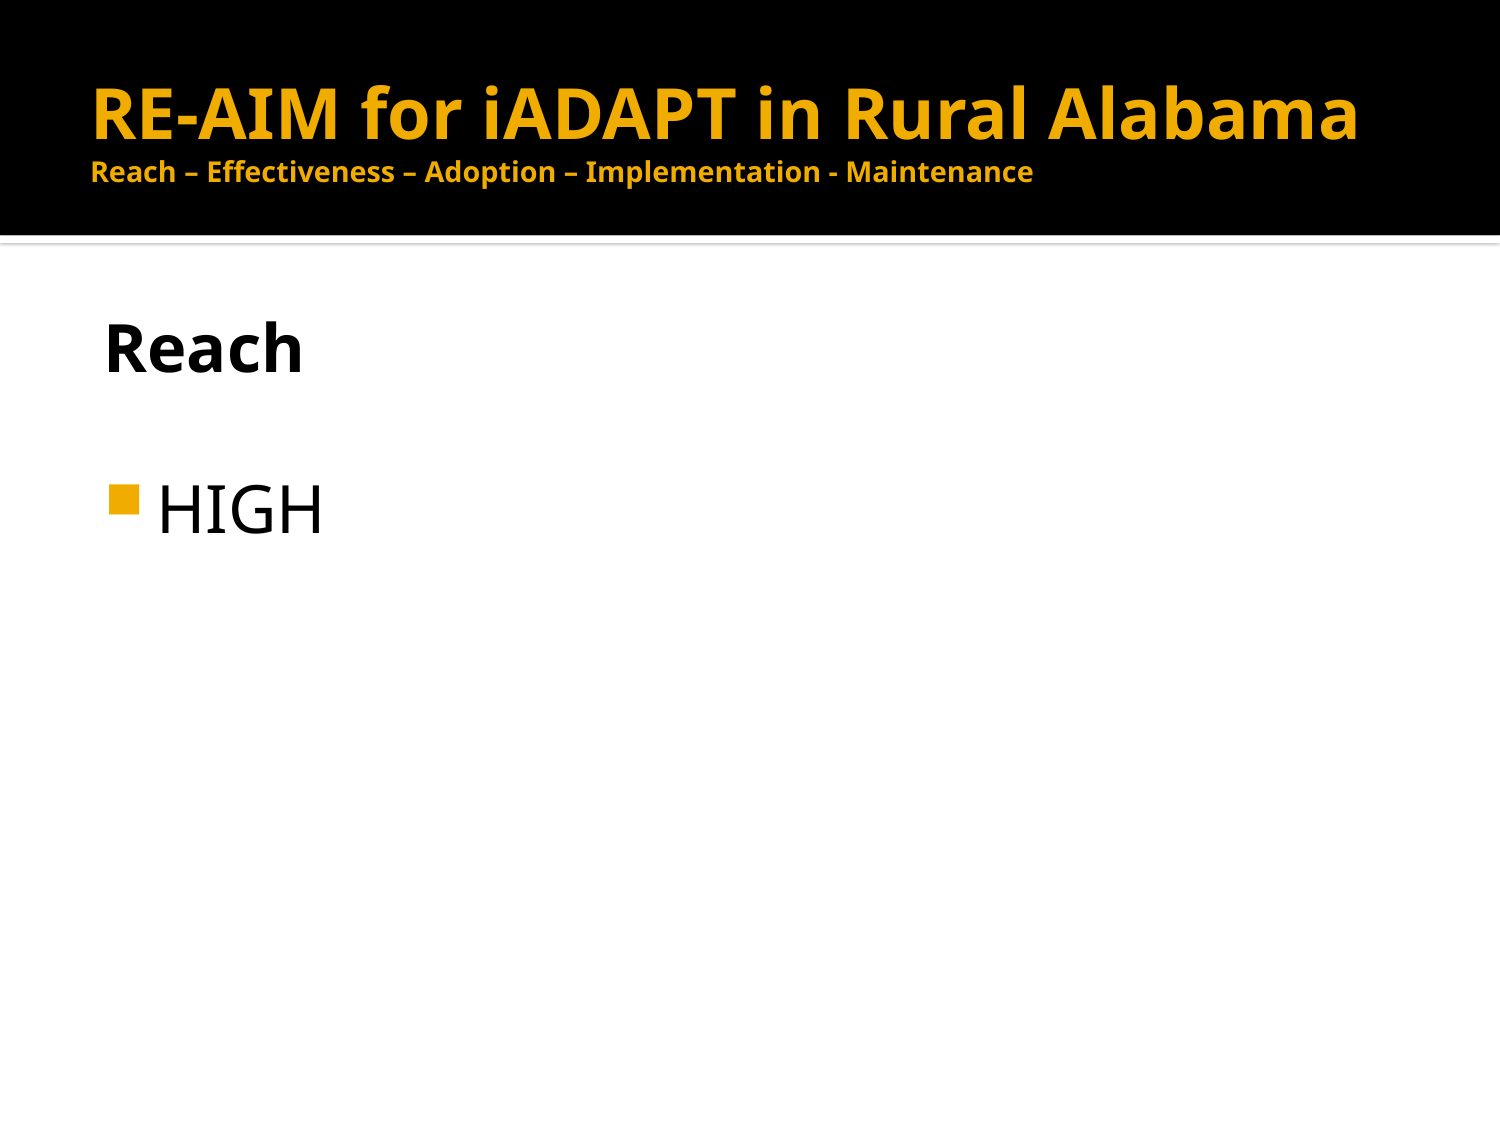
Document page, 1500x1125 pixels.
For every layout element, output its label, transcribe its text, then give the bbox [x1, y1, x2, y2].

list Reach HIGH [75, 291, 1425, 1050]
title RE-AIM for iADAPT in Rural Alabama Reach – Effectiveness – Adoption – Implementation - Maintenance [75, 25, 1425, 231]
